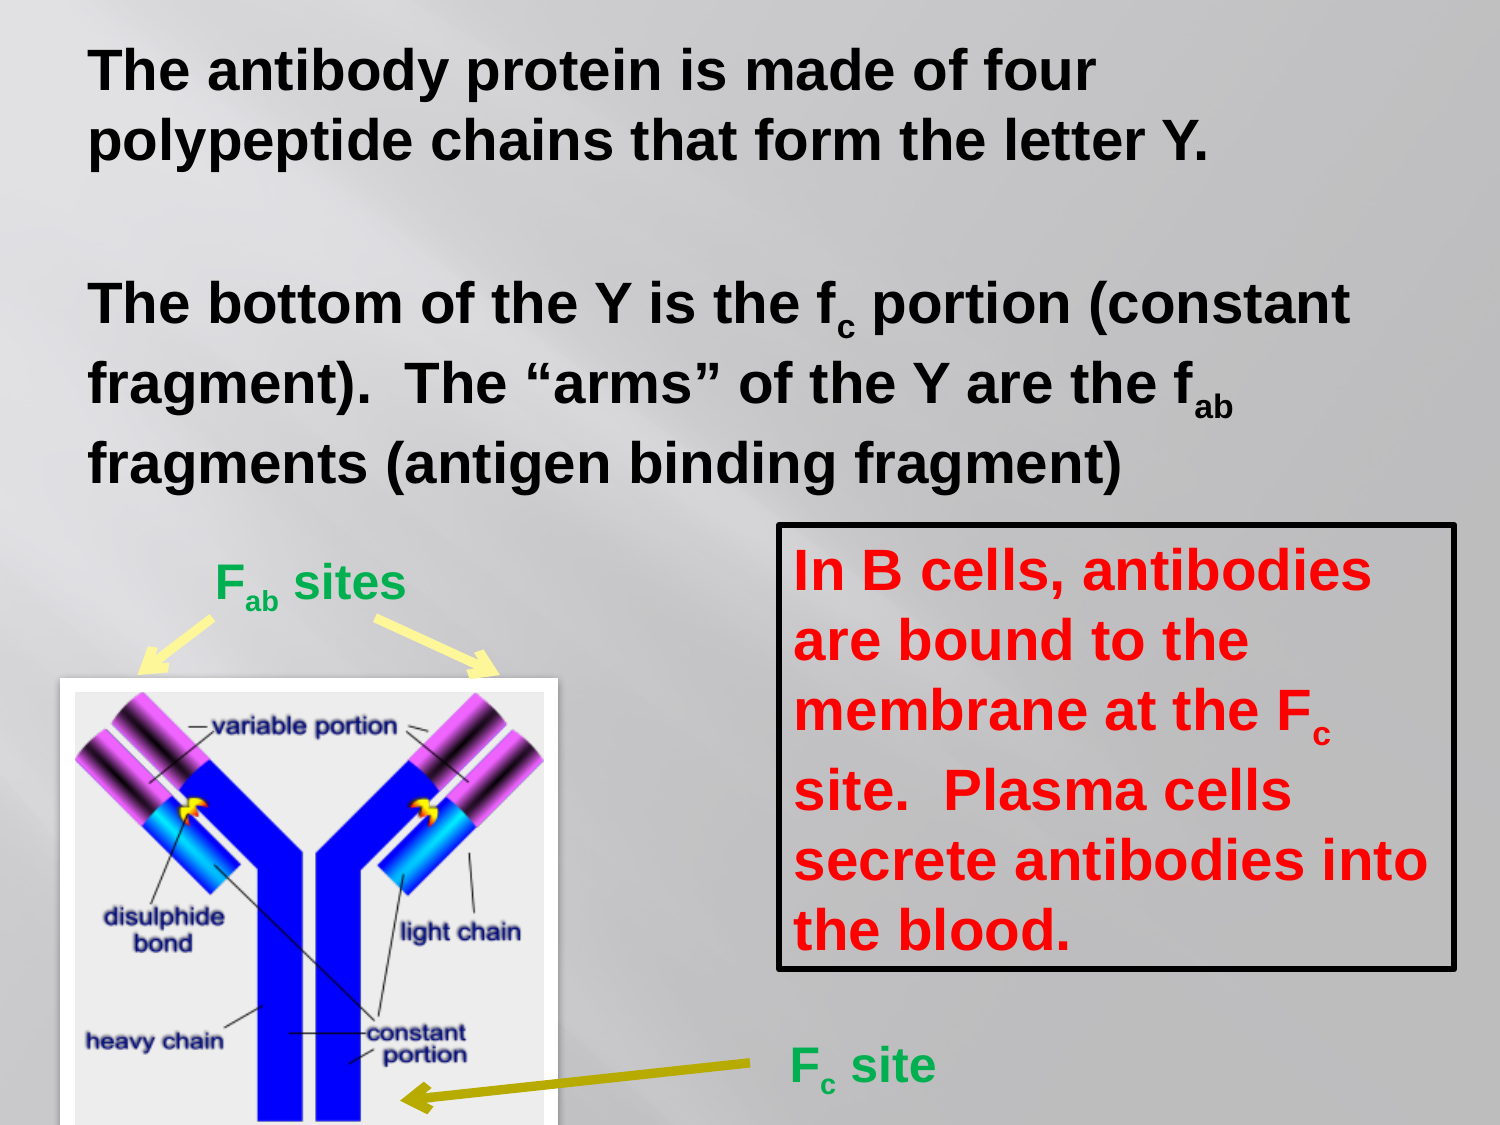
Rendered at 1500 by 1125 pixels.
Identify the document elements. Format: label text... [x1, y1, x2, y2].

list The antibody protein is made of four polypeptide chains that form the letter Y. The bottom of the Y is the fc portion (constant fragment). The “arms” of the Y are the fab fragments (antigen binding fragment) [50, 24, 1400, 550]
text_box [137, 617, 213, 676]
text_box Fab sites [199, 541, 500, 625]
picture [74, 691, 544, 1125]
text_box Fc site [774, 1024, 1075, 1108]
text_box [374, 617, 501, 676]
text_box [399, 1062, 751, 1101]
text_box In B cells, antibodies are bound to the membrane at the Fc site. Plasma cells secrete antibodies into the blood. [777, 523, 1456, 971]
